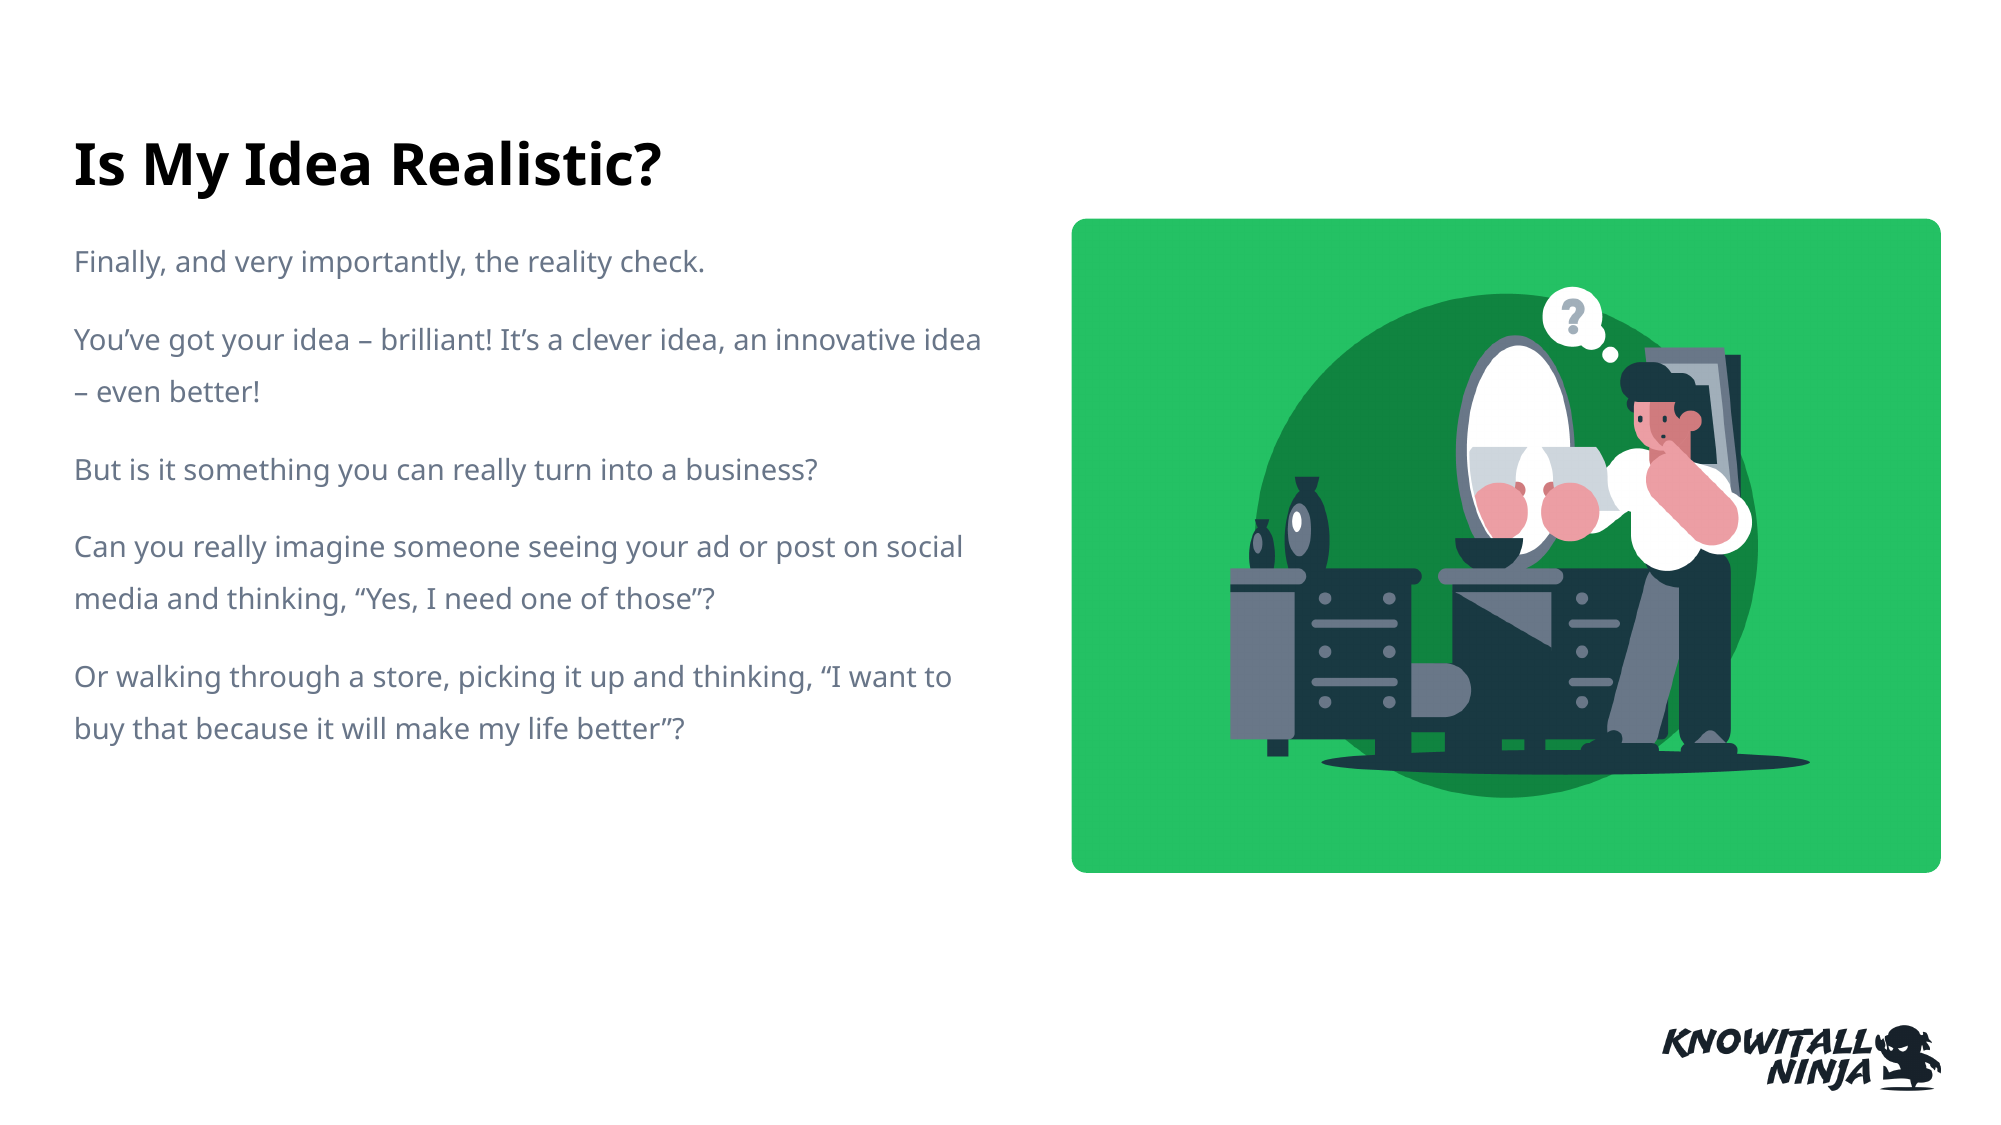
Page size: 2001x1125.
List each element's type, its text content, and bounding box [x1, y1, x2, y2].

picture [1662, 1025, 1941, 1091]
title Is My Idea Realistic? [59, 117, 1000, 206]
list Finally, and very importantly, the reality check. You’ve got your idea – brilliant! It’s a clever idea, an innovative idea – even better! But is it something you can really turn into a business? Can you really imagine someone seeing your ad or post on social media and thinking, “Yes, I need one of those”? Or walking through a store, picking it up and thinking, “I want to buy that because it will make my life better”? [59, 218, 1000, 1091]
picture [1071, 218, 1942, 874]
